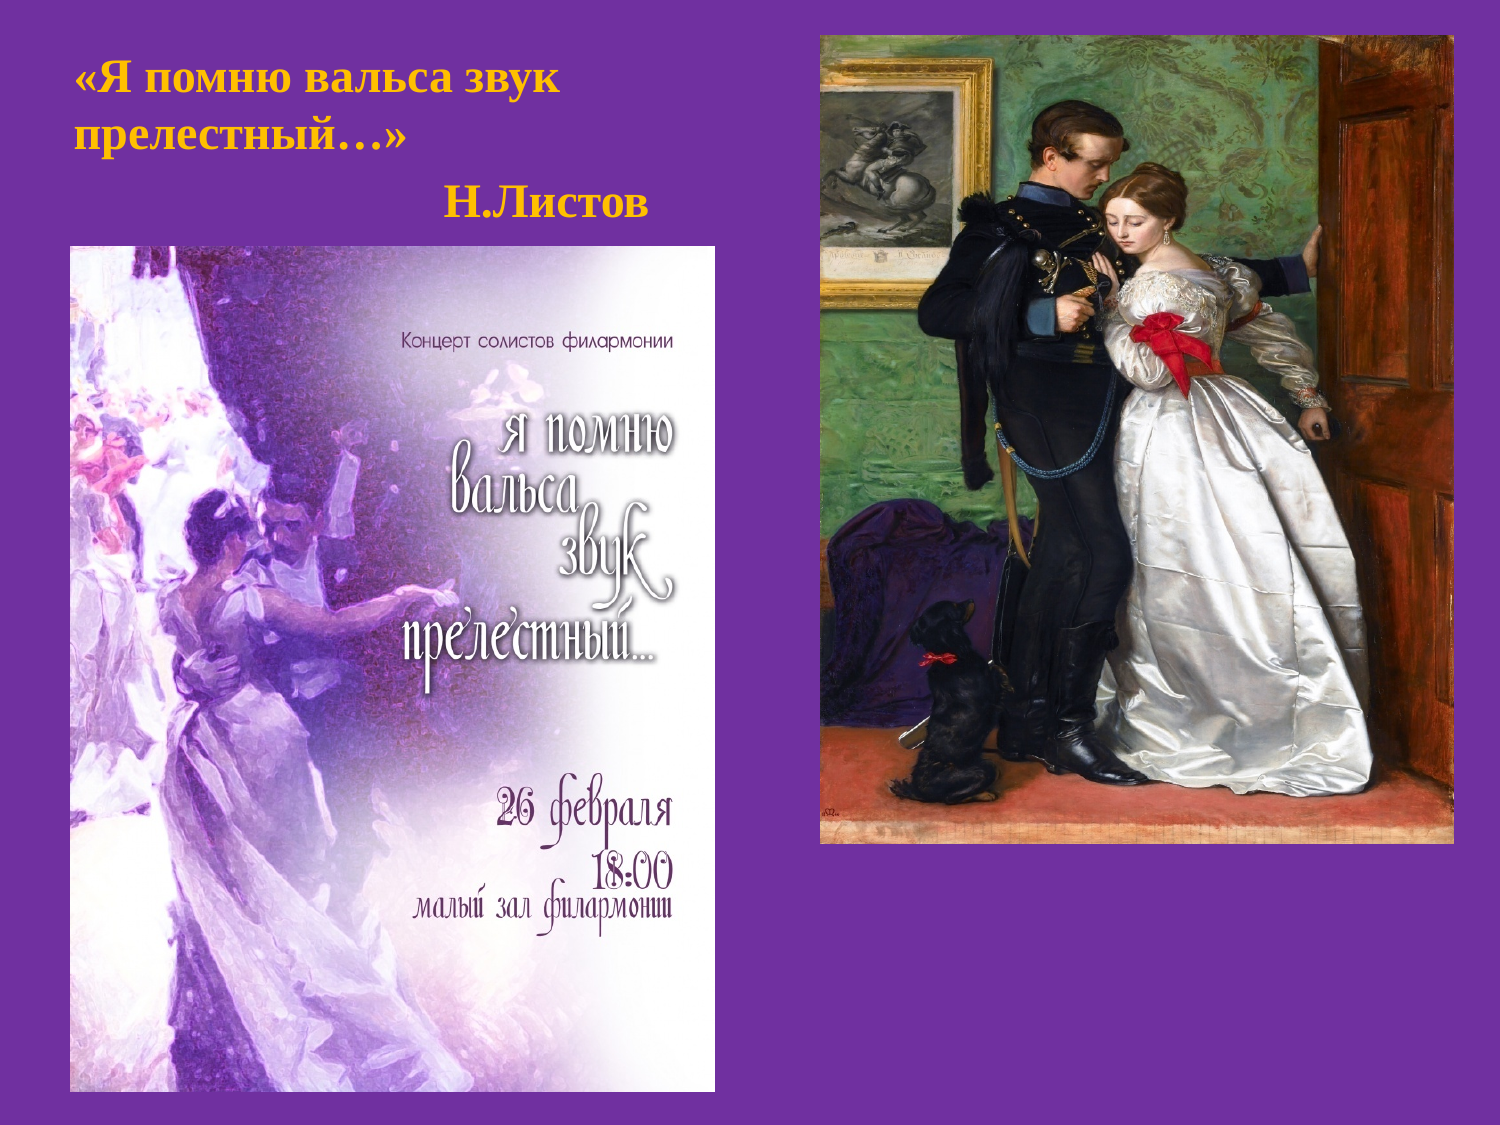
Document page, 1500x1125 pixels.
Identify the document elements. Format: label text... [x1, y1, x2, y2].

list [820, 34, 1454, 844]
picture [70, 245, 716, 1092]
list «Я помню вальса звук прелестный…» Н.Листов [58, 35, 797, 235]
